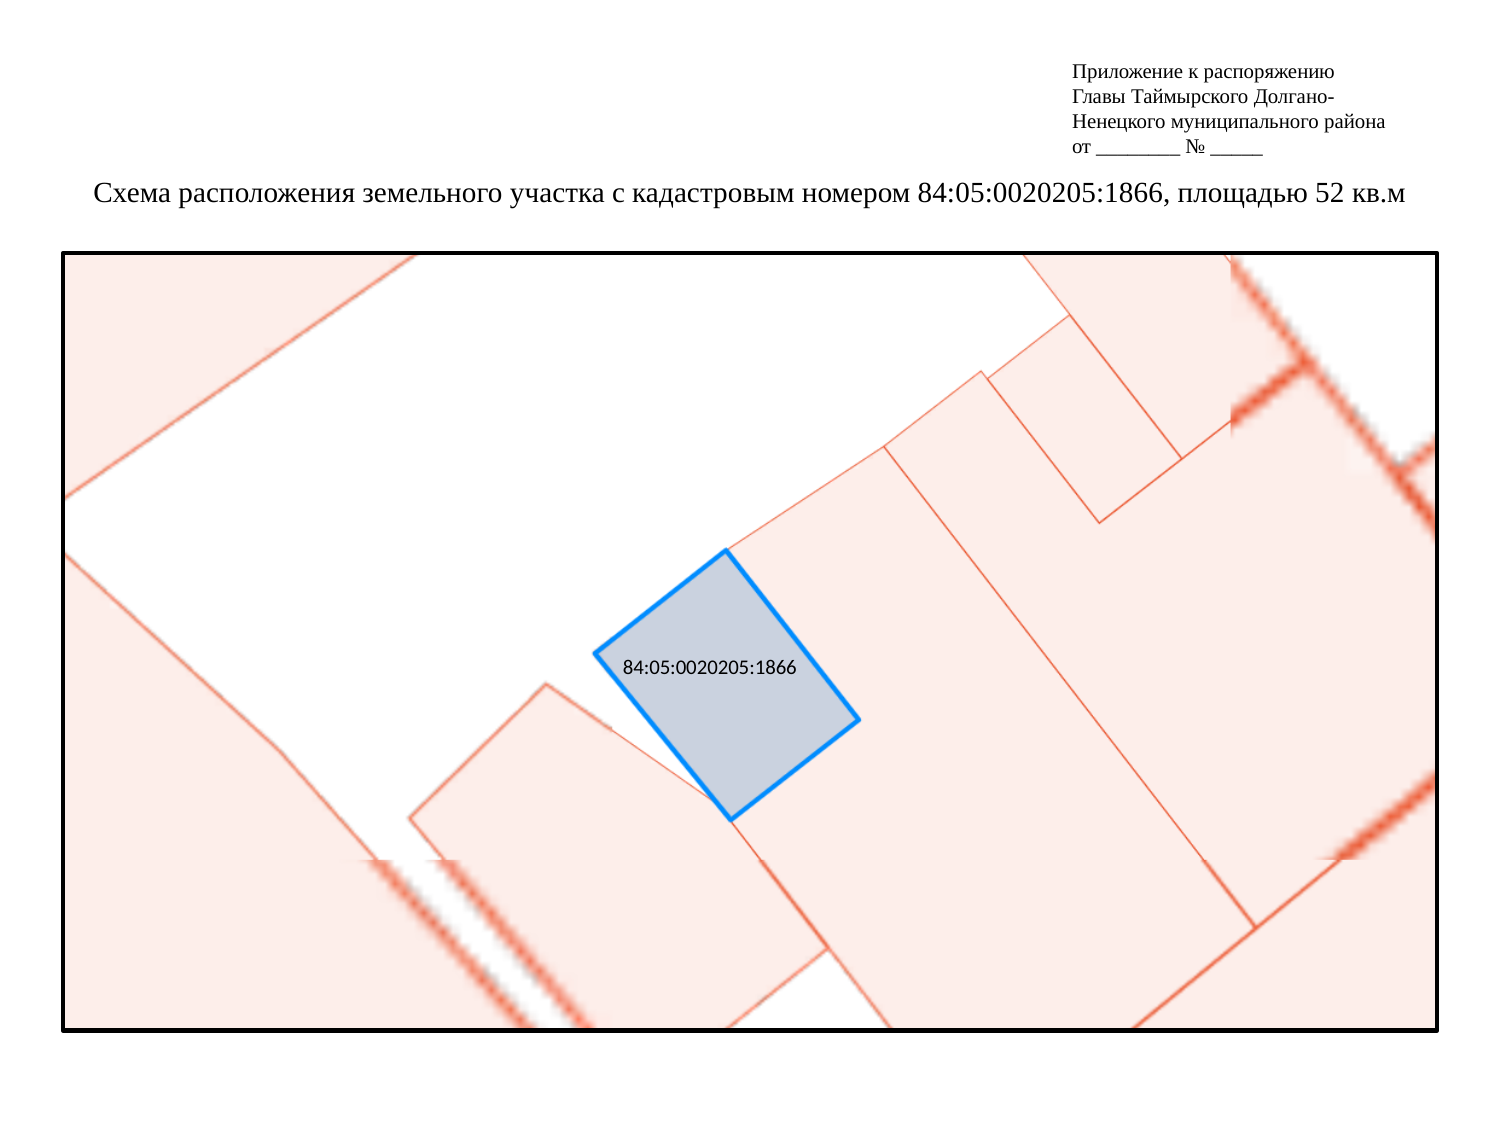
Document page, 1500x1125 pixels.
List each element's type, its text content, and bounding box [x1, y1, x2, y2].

title Схема расположения земельного участка с кадастровым номером 84:05:0020205:1866, площадью 52 кв.м [75, 149, 1425, 233]
picture [64, 255, 1436, 1029]
text_box Приложение к распоряжению Главы Таймырского Долгано- Ненецкого муниципального района от ________ № _____ [1057, 66, 1471, 150]
